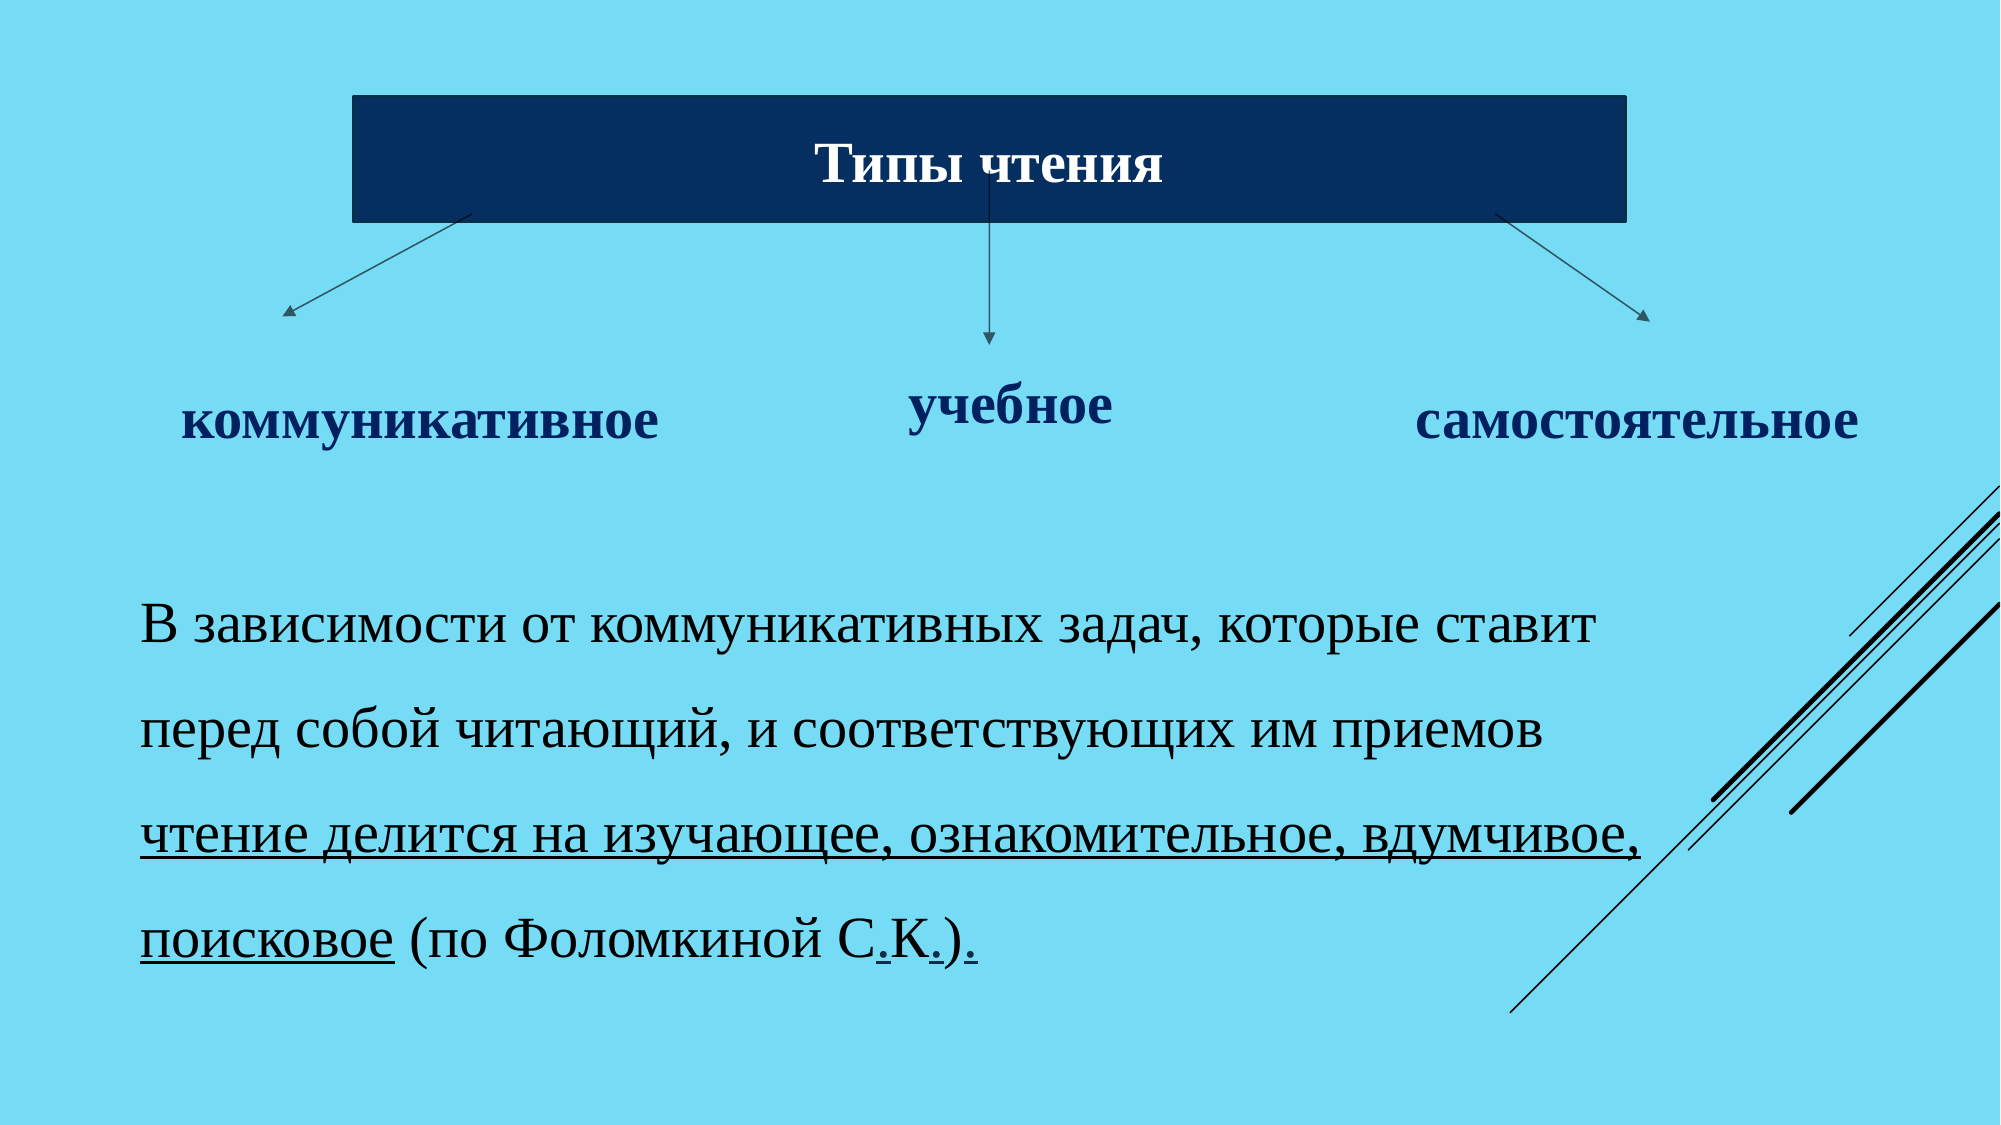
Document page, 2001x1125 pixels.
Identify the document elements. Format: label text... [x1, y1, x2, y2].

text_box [282, 213, 473, 317]
text_box учебное [893, 357, 1139, 443]
text_box коммуникативное [166, 372, 675, 458]
text_box самостоятельное [1400, 372, 1900, 458]
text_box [1495, 213, 1651, 322]
text_box Типы чтения [352, 95, 1627, 223]
text_box В зависимости от коммуникативных задач, которые ставит перед собой читающий, и соответствующих им приемов чтение делится на изучающее, ознакомительное, вдумчивое, поисковое (по Фоломкиной С.К.). [125, 541, 1694, 977]
